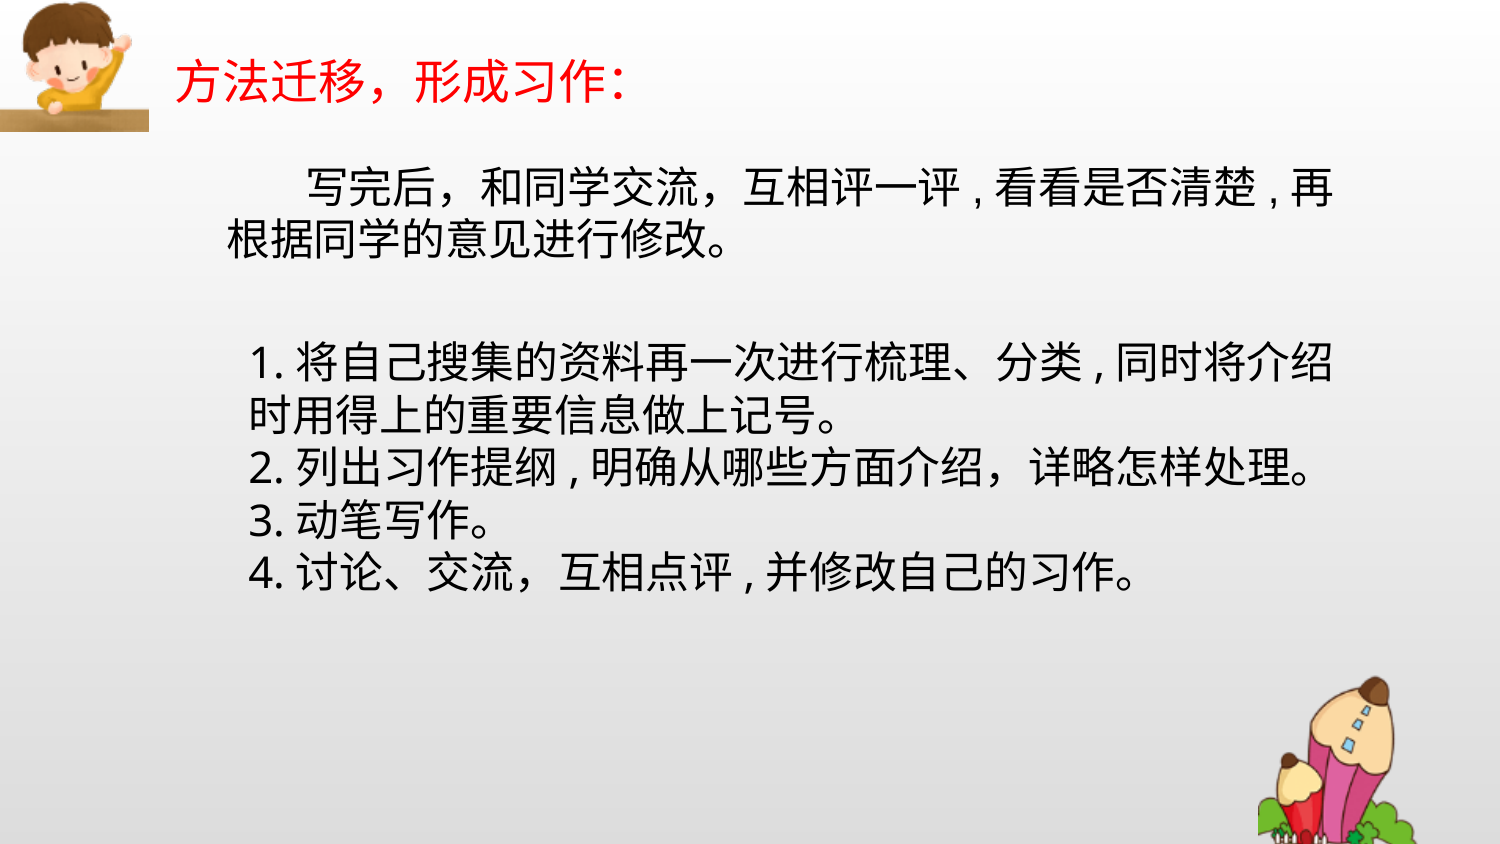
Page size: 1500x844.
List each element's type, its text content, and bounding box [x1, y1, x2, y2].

text_box 1.将自己搜集的资料再一次进行梳理、分类,同时将介绍时用得上的重要信息做上记号。 2.列出习作提纲,明确从哪些方面介绍，详略怎样处理。 3.动笔写作。 4.讨论、交流，互相点评,并修改自己的习作。 [237, 329, 1357, 604]
picture [0, 0, 149, 132]
text_box 方法迁移，形成习作： [163, 46, 691, 115]
picture [1258, 635, 1500, 844]
text_box 写完后，和同学交流，互相评一评,看看是否清楚,再根据同学的意见进行修改。 [215, 154, 1379, 271]
